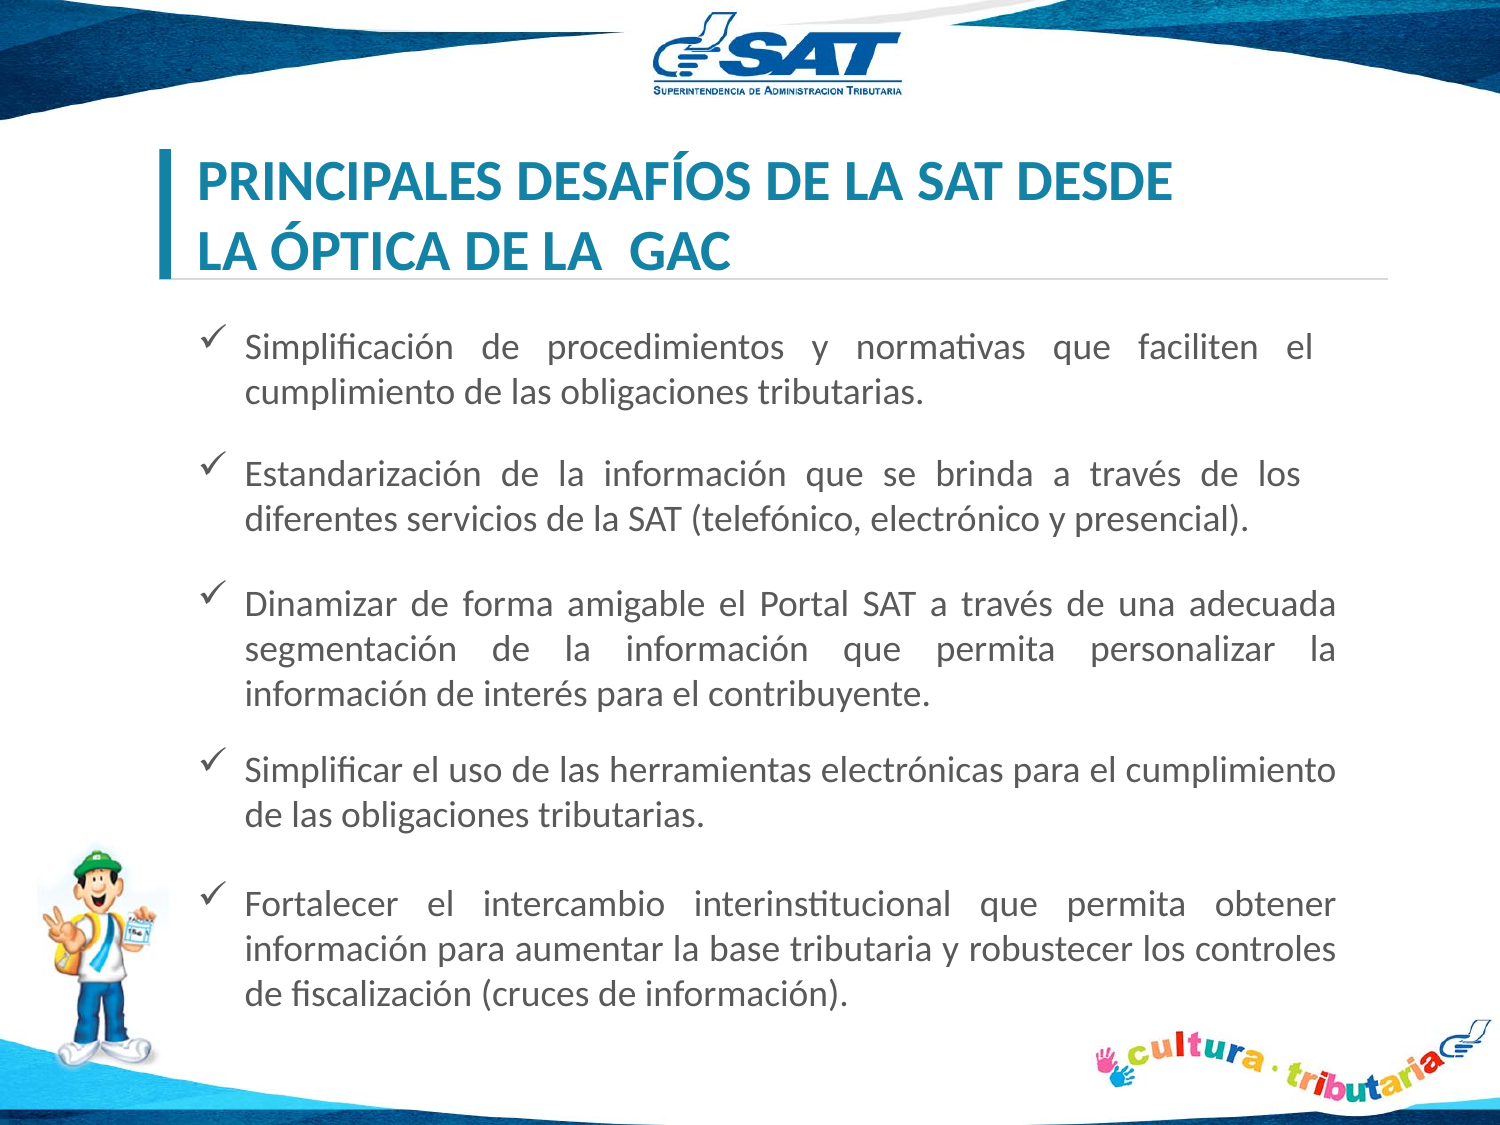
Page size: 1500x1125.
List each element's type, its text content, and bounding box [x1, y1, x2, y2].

text_box Estandarización de la información que se brinda a través de los diferentes servicios de la SAT (telefónico, electrónico y presencial). [183, 441, 1317, 547]
text_box Dinamizar de forma amigable el Portal SAT a través de una adecuada segmentación de la información que permita personalizar la información de interés para el contribuyente. [183, 571, 1353, 722]
text_box Simplificar el uso de las herramientas electrónicas para el cumplimiento de las obligaciones tributarias. [183, 737, 1353, 843]
text_box Fortalecer el intercambio interinstitucional que permita obtener información para aumentar la base tributaria y robustecer los controles de fiscalización (cruces de información). [183, 871, 1353, 1022]
text_box Simplificación de procedimientos y normativas que faciliten el cumplimiento de las obligaciones tributarias. [183, 314, 1329, 464]
picture [0, 0, 1500, 1125]
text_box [159, 134, 1389, 291]
